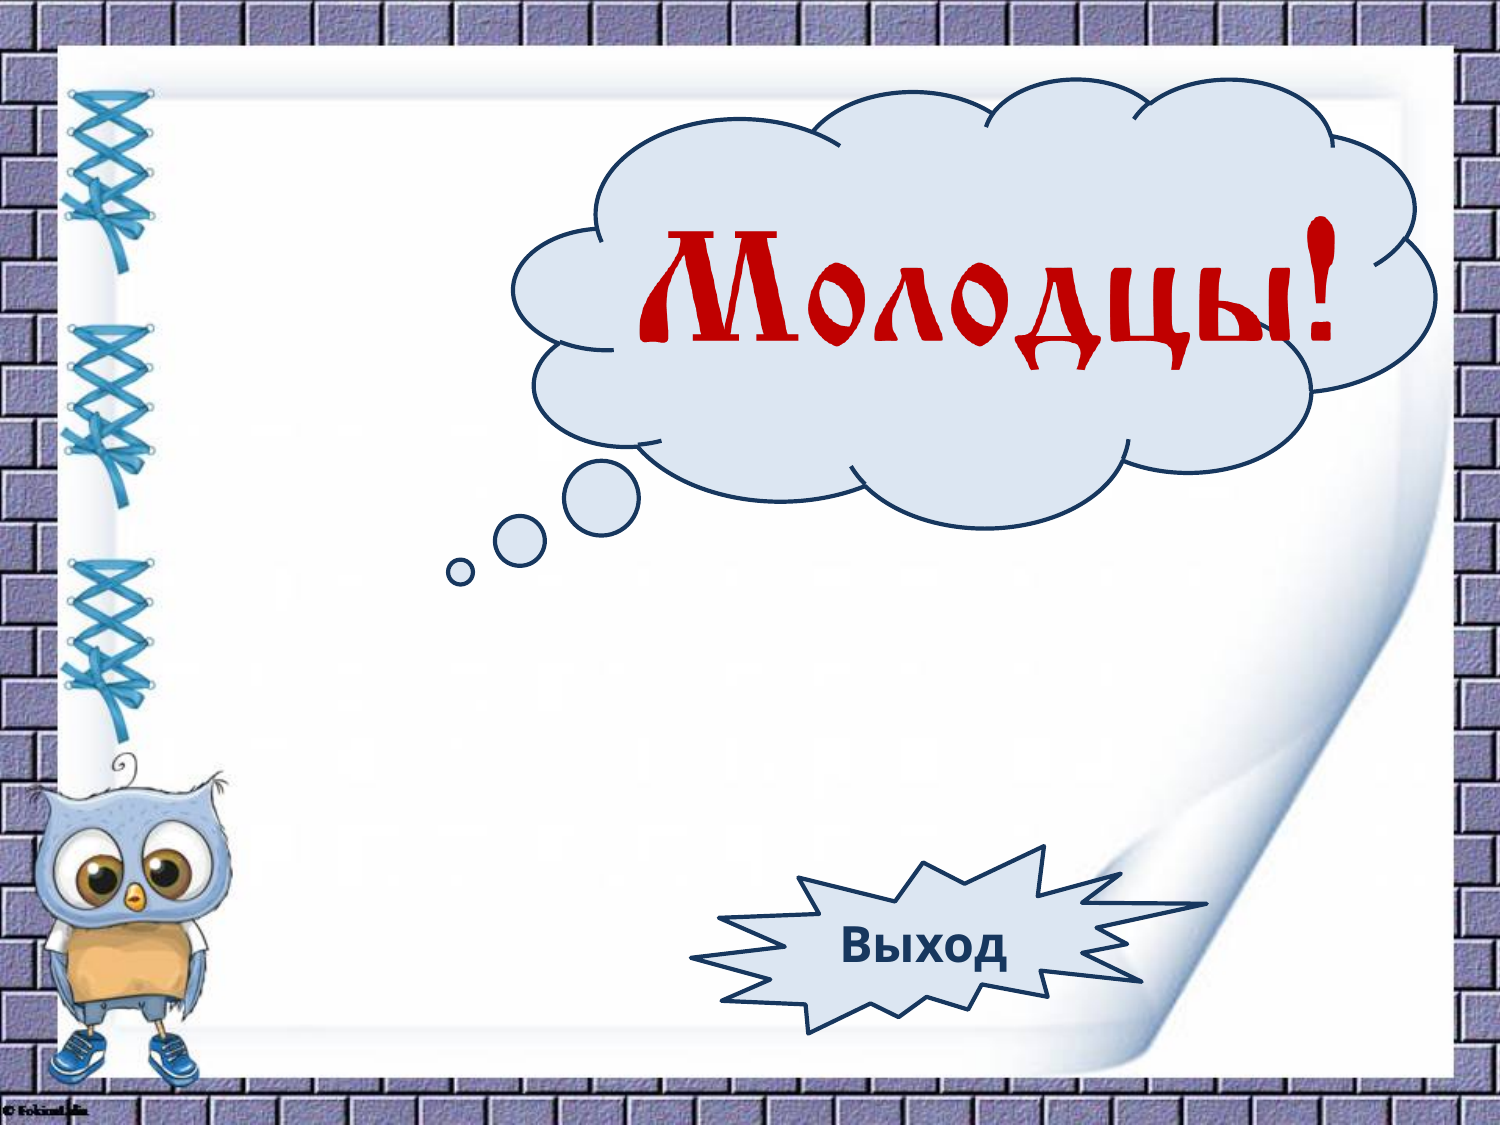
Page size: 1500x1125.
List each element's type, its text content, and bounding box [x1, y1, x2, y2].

text_box [492, 513, 547, 568]
text_box [510, 249, 533, 332]
text_box [689, 486, 1108, 531]
text_box [561, 486, 641, 538]
text_box [633, 77, 1372, 147]
text_box [445, 557, 476, 587]
picture [0, 0, 1500, 1125]
text_box Выход [688, 844, 1209, 1036]
